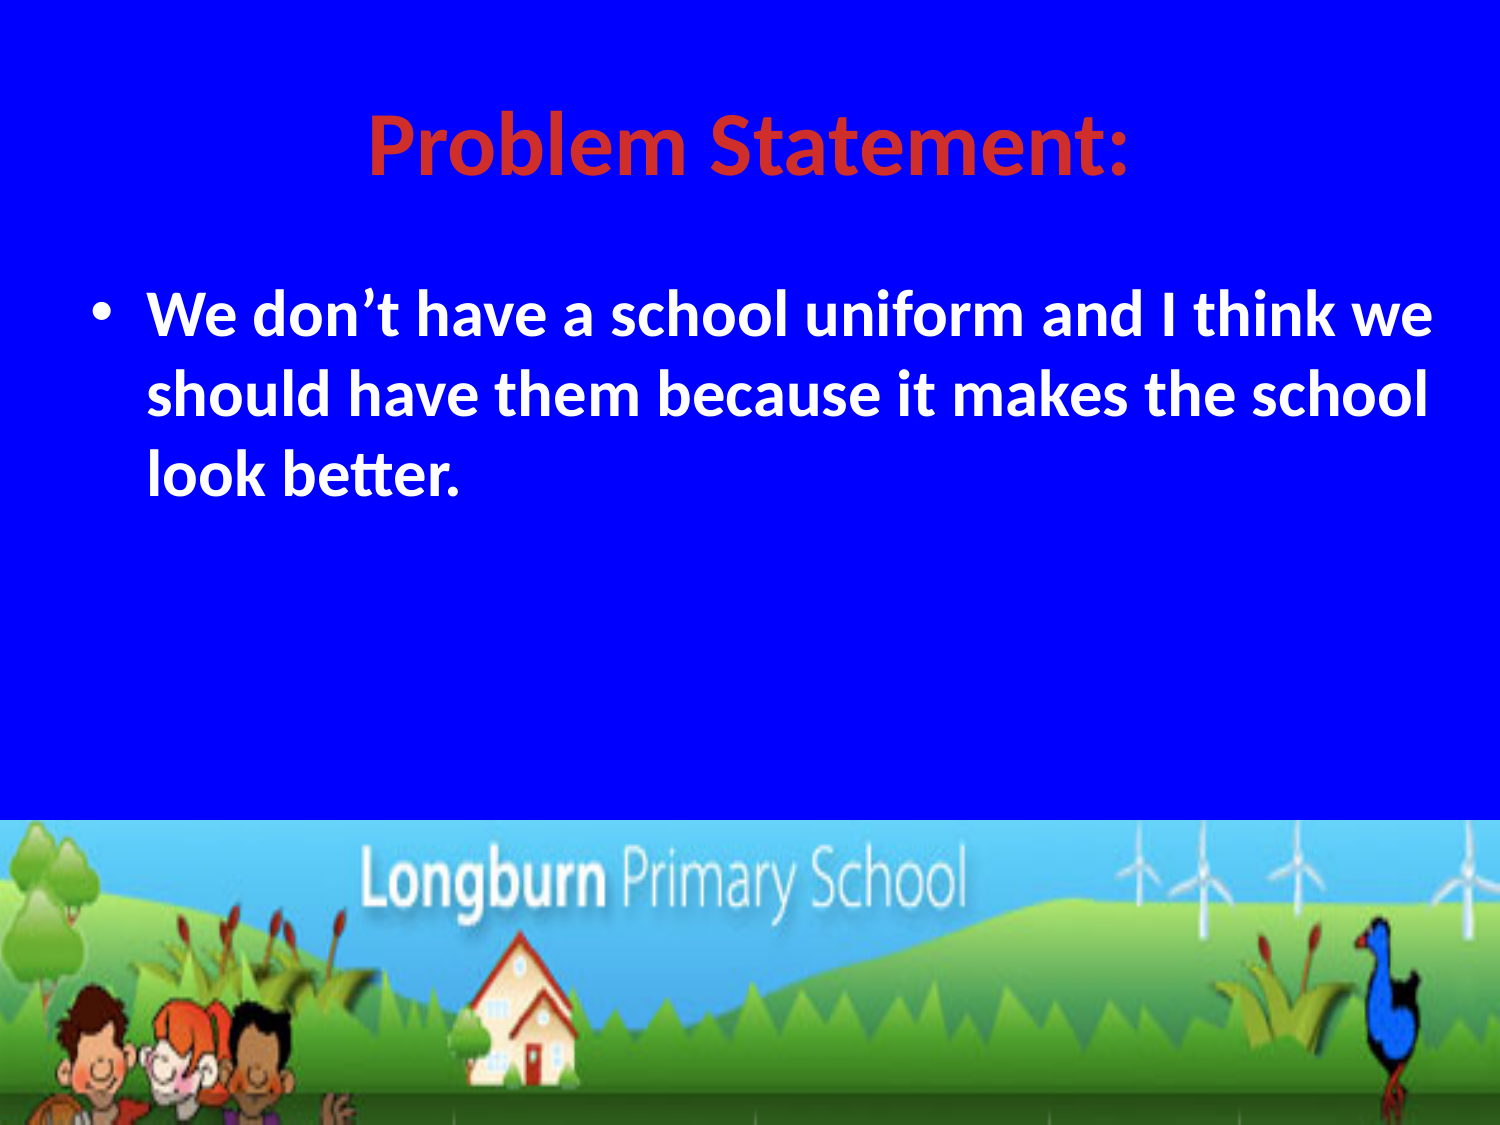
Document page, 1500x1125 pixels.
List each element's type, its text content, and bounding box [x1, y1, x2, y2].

picture [0, 820, 1500, 1125]
title Problem Statement: [75, 45, 1425, 233]
list We don’t have a school uniform and I think we should have them because it makes the school look better. [75, 262, 1465, 818]
